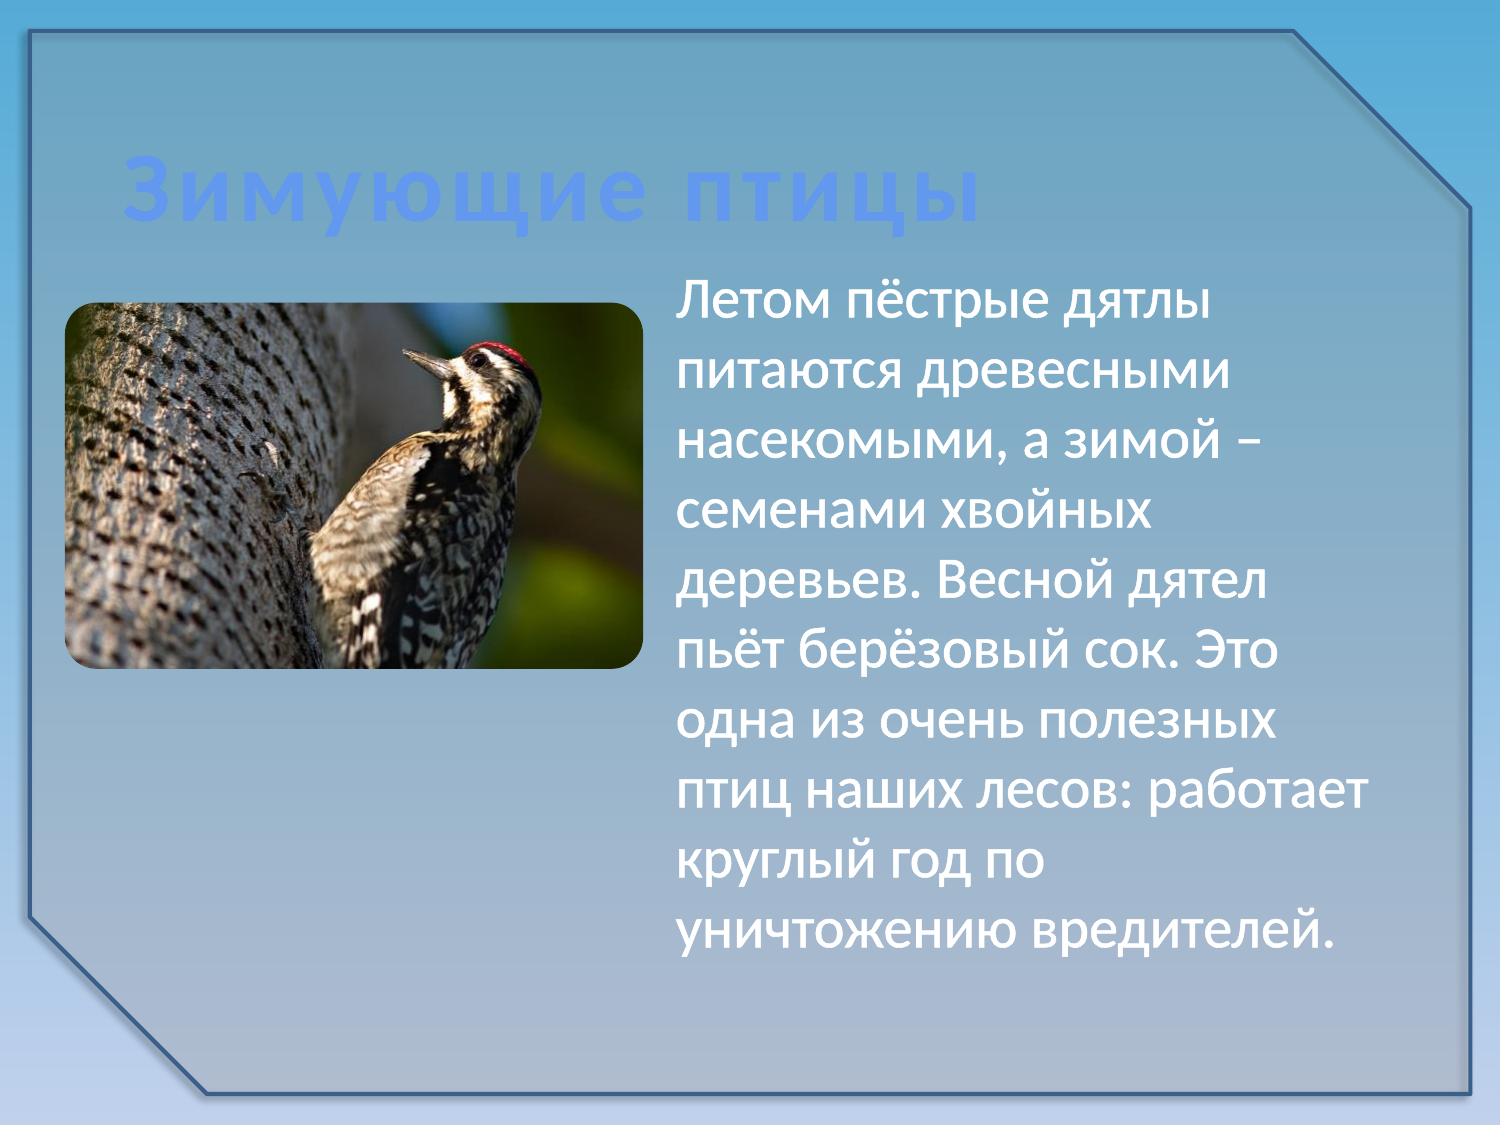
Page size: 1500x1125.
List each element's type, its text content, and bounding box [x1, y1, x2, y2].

text_box Летом пёстрые дятлы питаются древесными насекомыми, а зимой – семенами хвойных деревьев. Весной дятел пьёт берёзовый сок. Это одна из очень полезных птиц наших лесов: работает круглый год по уничтожению вредителей. [660, 251, 1405, 967]
picture [64, 302, 644, 670]
text_box [27, 28, 1473, 1097]
text_box Зимующие птицы [107, 113, 1000, 249]
